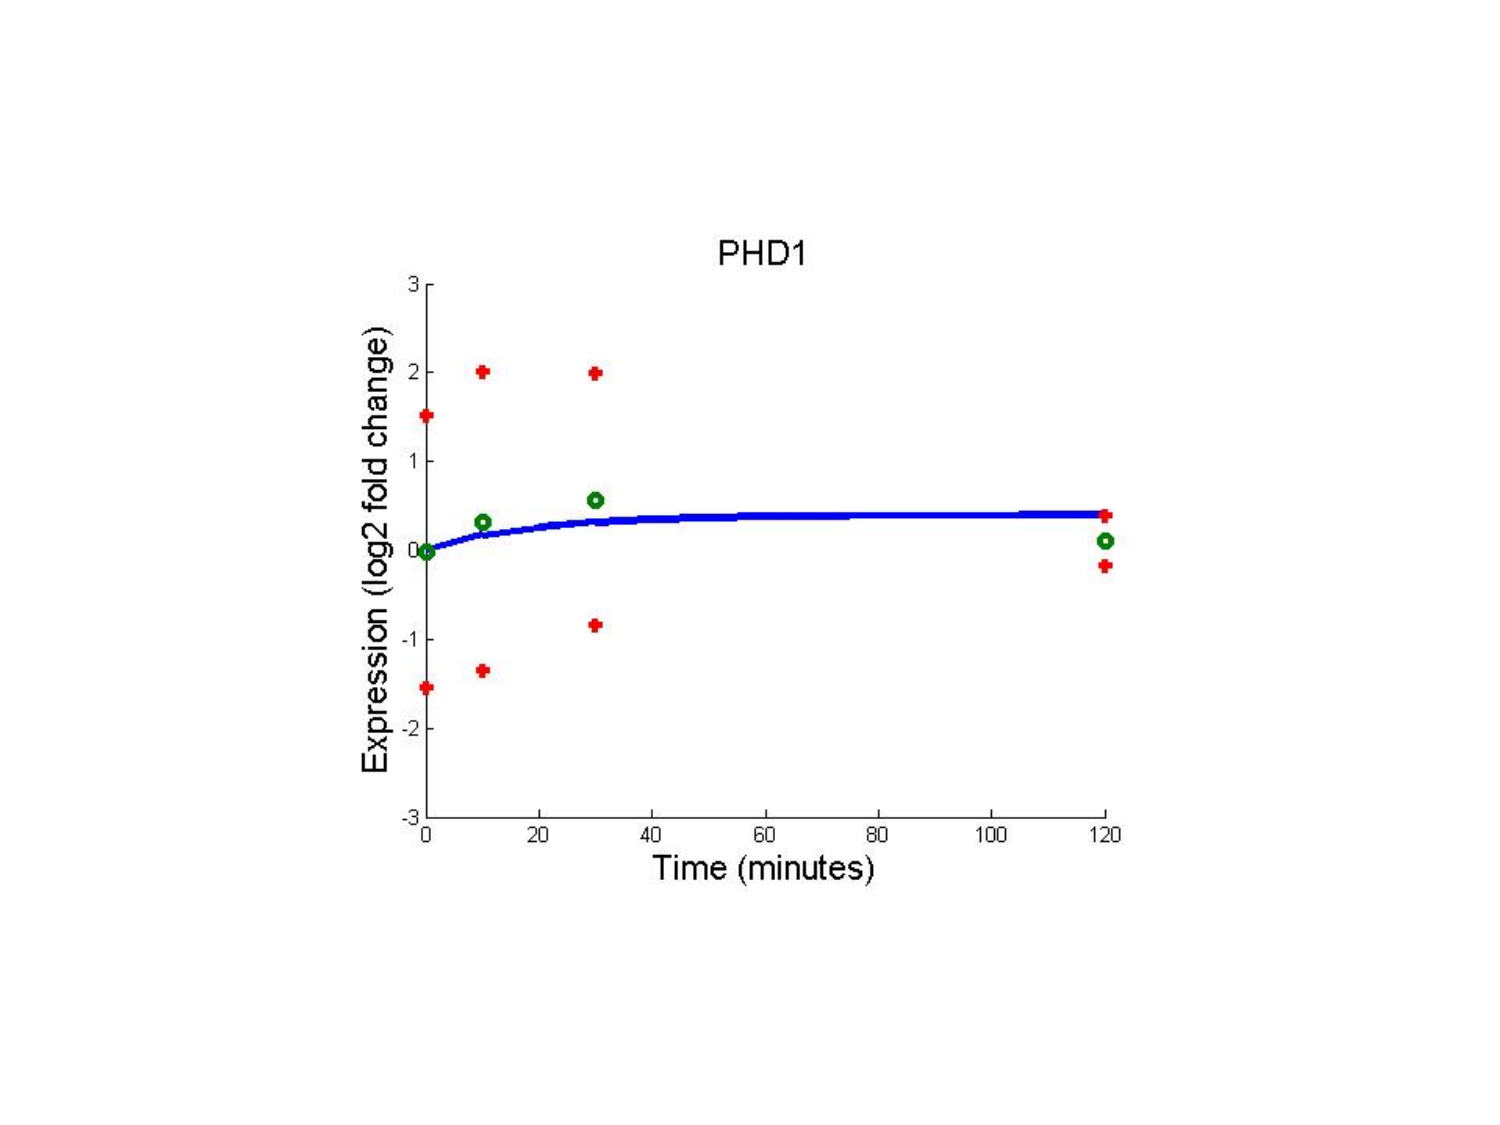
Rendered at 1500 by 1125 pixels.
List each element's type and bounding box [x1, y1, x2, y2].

picture [312, 234, 1188, 891]
